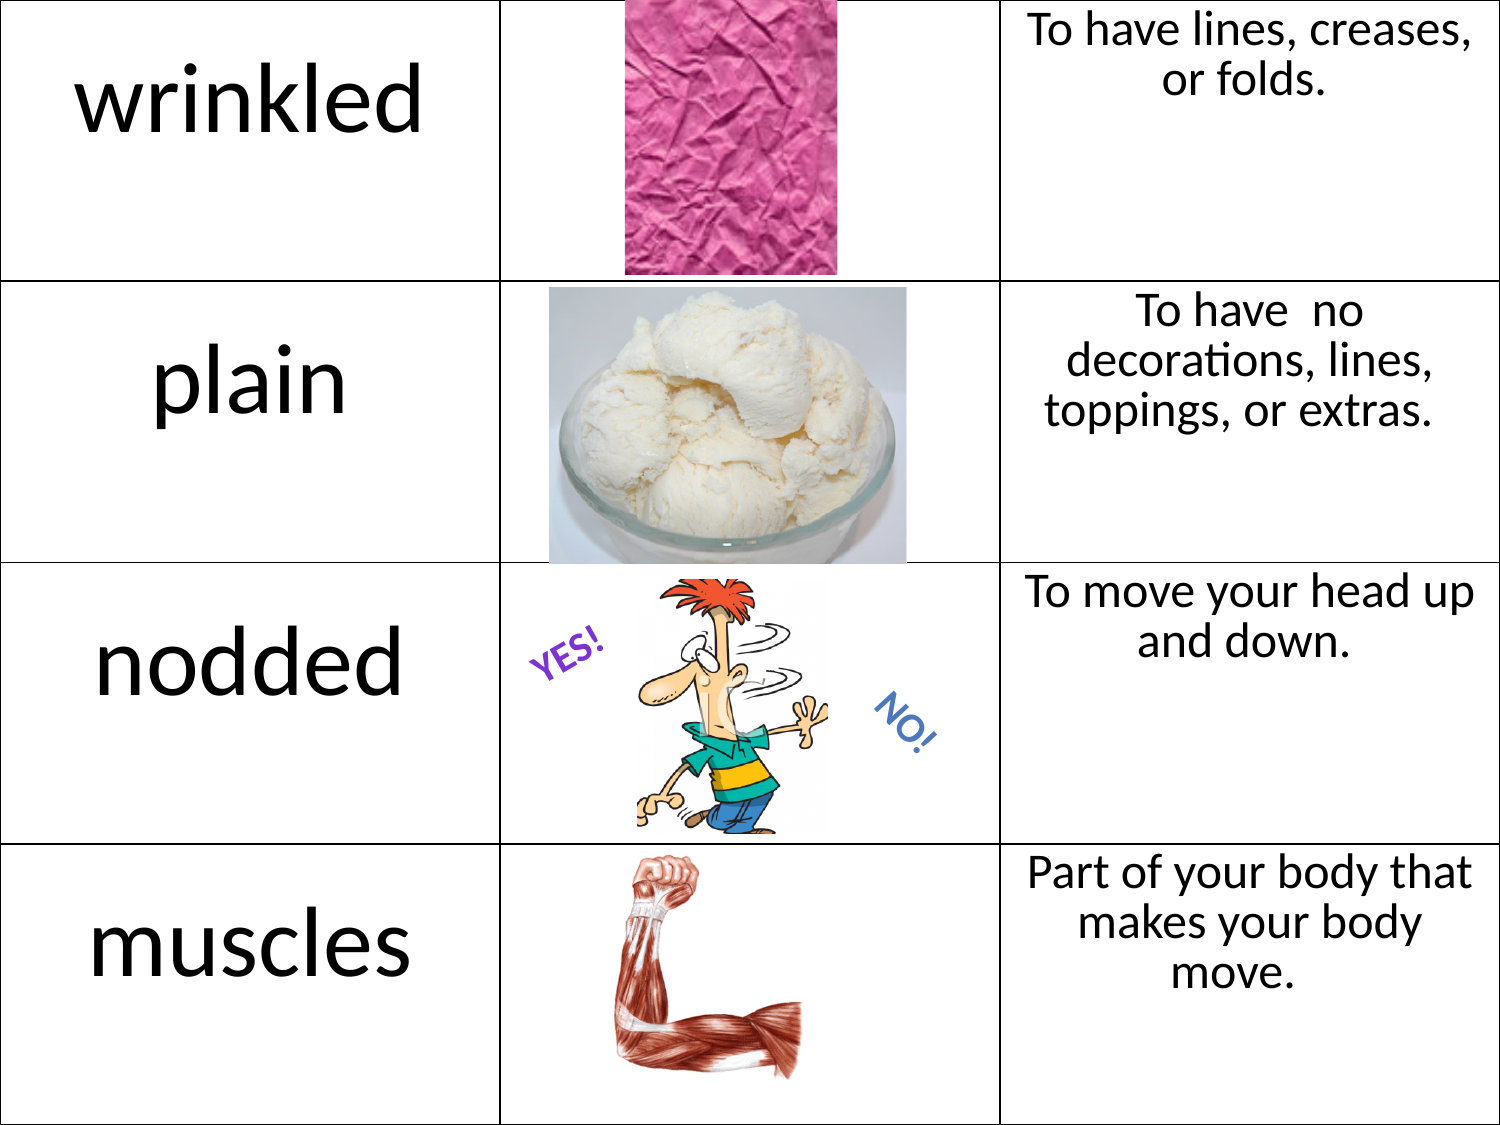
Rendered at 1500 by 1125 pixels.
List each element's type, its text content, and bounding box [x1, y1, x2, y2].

table_cell Part of your body that makes your body move. [1001, 845, 1499, 1124]
table_header wrinkled [1, 1, 499, 280]
table_cell plain [1, 282, 499, 562]
table_cell muscles [1, 845, 499, 1124]
picture [612, 849, 811, 1087]
table_header [839, 1, 999, 280]
picture [637, 578, 828, 834]
table_cell [501, 563, 999, 843]
table_header To have lines, creases, or folds. [1001, 1, 1499, 280]
text_box No! [850, 662, 966, 780]
table_header [501, 1, 621, 280]
picture [549, 287, 907, 564]
table_cell [838, 282, 999, 562]
text_box Yes! [487, 587, 632, 717]
table_cell To have no decorations, lines, toppings, or extras. [1001, 282, 1499, 562]
table_cell nodded [1, 563, 499, 843]
table_cell [501, 282, 623, 562]
picture [624, 0, 838, 276]
table_cell To move your head up and down. [1001, 563, 1499, 843]
table_cell [501, 845, 999, 1124]
